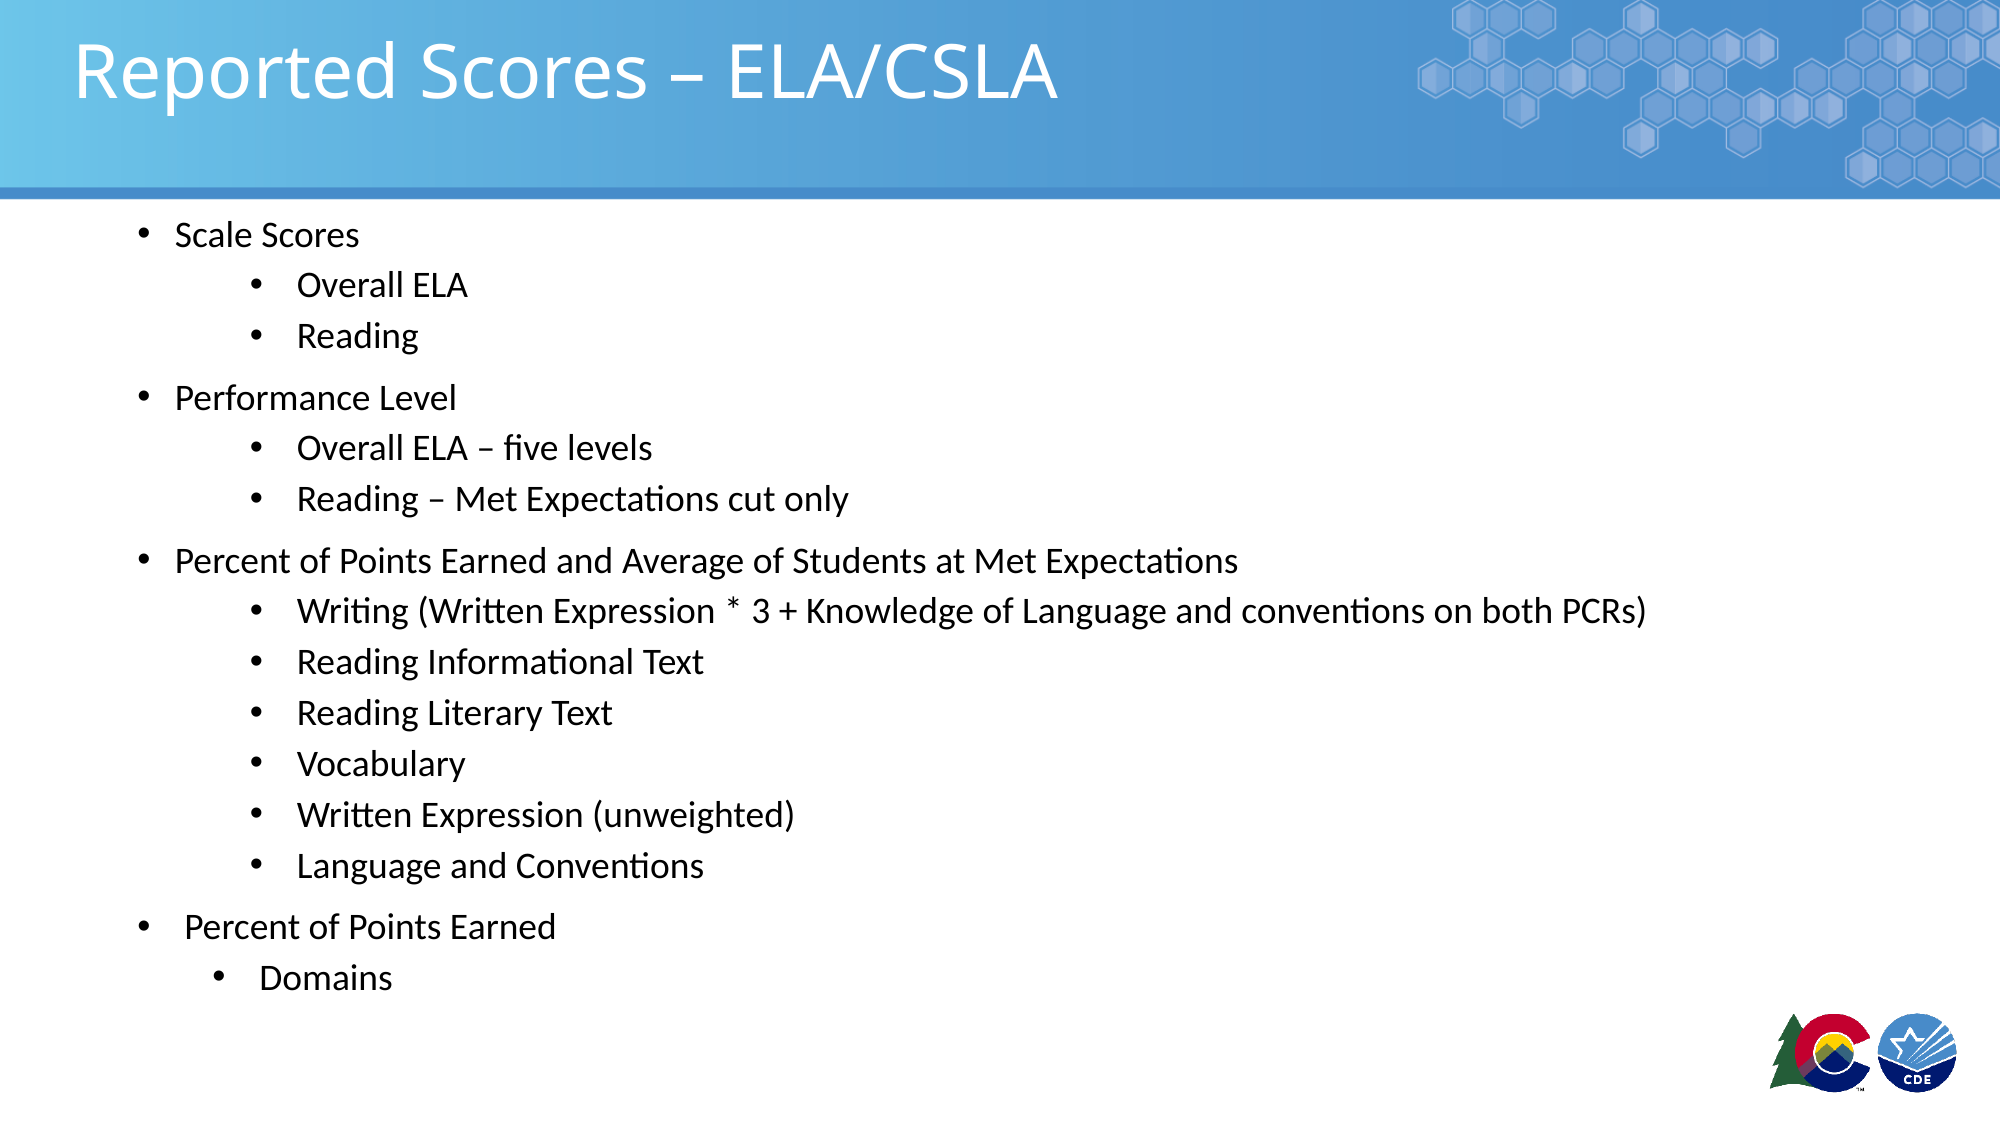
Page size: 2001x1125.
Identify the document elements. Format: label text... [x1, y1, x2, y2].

picture [1768, 1012, 1957, 1093]
title Reported Scores – ELA/CSLA [72, 33, 1396, 182]
picture [0, 0, 2000, 200]
list Scale Scores Overall ELA Reading Performance Level Overall ELA – five levels Reading – Met Expectations cut only Percent of Points Earned and Average of Students at Met Expectations Writing (Written Expression * 3 + Knowledge of Language and conventions on both PCRs) Reading Informational Text Reading Literary Text Vocabulary Written Expression (unweighted) Language and Conventions Percent of Points Earned Domains [137, 214, 1863, 929]
